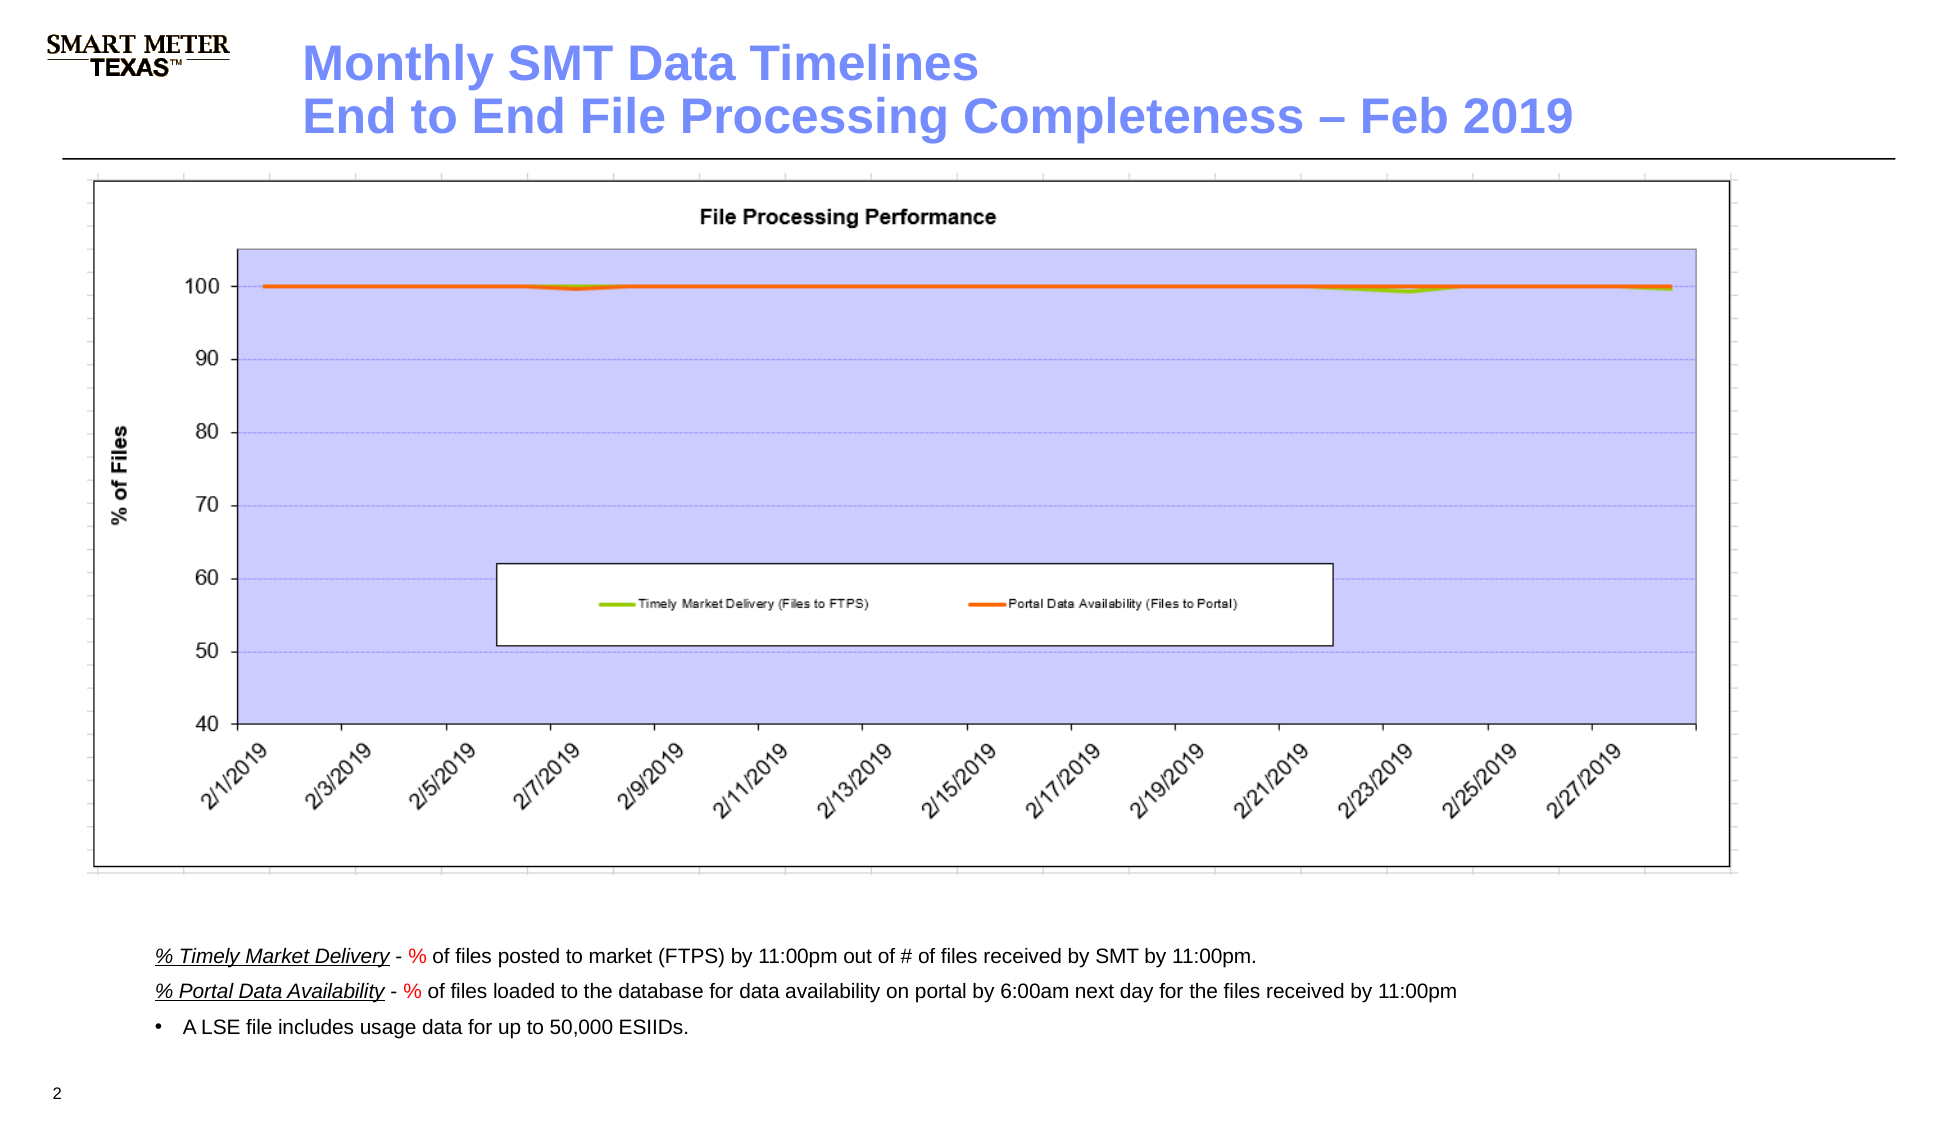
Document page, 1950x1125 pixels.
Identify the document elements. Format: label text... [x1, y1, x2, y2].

title Monthly SMT Data Timelines End to End File Processing Completeness – Feb 2019 [287, 49, 1863, 133]
picture [33, 24, 238, 84]
picture [87, 173, 1738, 876]
text_box 2 [32, 1066, 248, 1120]
slide_number 2 [37, 1074, 116, 1106]
text_box % Timely Market Delivery - % of files posted to market (FTPS) by 11:00pm out of # of files received by SMT by 11:00pm. % Portal Data Availability - % of files loaded to the database for data availability on portal by 6:00am next day for the files received by 11:00pm A LSE file includes usage data for up to 50,000 ESIIDs. [140, 899, 1888, 1046]
